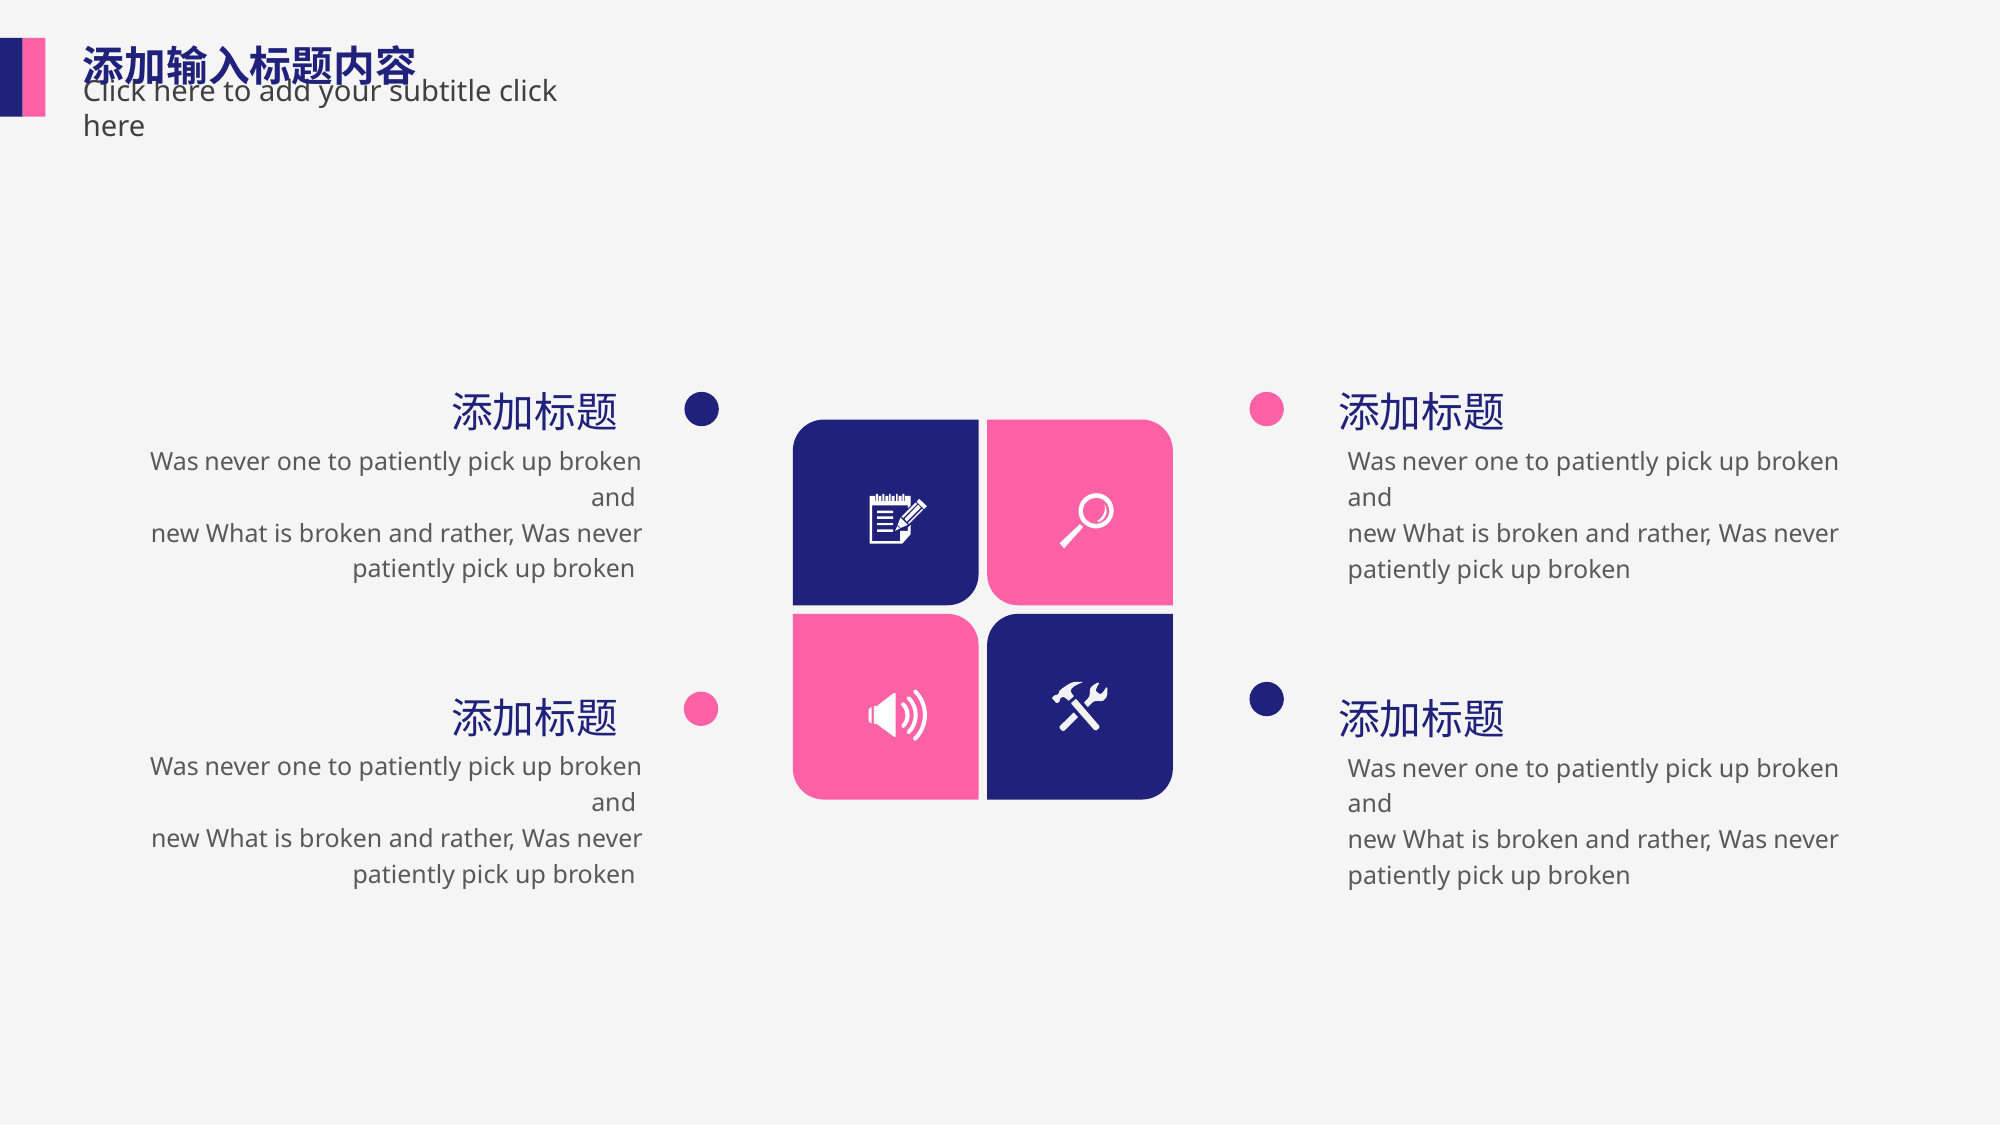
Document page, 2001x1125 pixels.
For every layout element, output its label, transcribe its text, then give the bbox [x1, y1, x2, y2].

text_box [1248, 680, 1285, 718]
text_box [0, 37, 22, 118]
text_box Was never one to patiently pick up broken and new What is broken and rather, Was never patiently pick up broken [1347, 746, 1875, 890]
text_box [1248, 390, 1285, 428]
text_box Was never one to patiently pick up broken and new What is broken and rather, Was never patiently pick up broken [115, 744, 643, 889]
text_box [682, 690, 720, 728]
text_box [868, 491, 1116, 741]
text_box [683, 390, 720, 428]
text_box 添加输入标题内容 [68, 32, 437, 97]
text_box Was never one to patiently pick up broken and new What is broken and rather, Was never patiently pick up broken [115, 439, 643, 583]
text_box [22, 37, 46, 118]
text_box Was never one to patiently pick up broken and new What is broken and rather, Was never patiently pick up broken [1347, 439, 1875, 583]
text_box 添加标题 [1323, 685, 1660, 751]
text_box 添加标题 [1323, 378, 1660, 444]
text_box 添加标题 [436, 684, 663, 750]
text_box 添加标题 [436, 378, 663, 444]
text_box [792, 419, 1173, 800]
text_box Click here to add your subtitle click here [67, 78, 618, 136]
